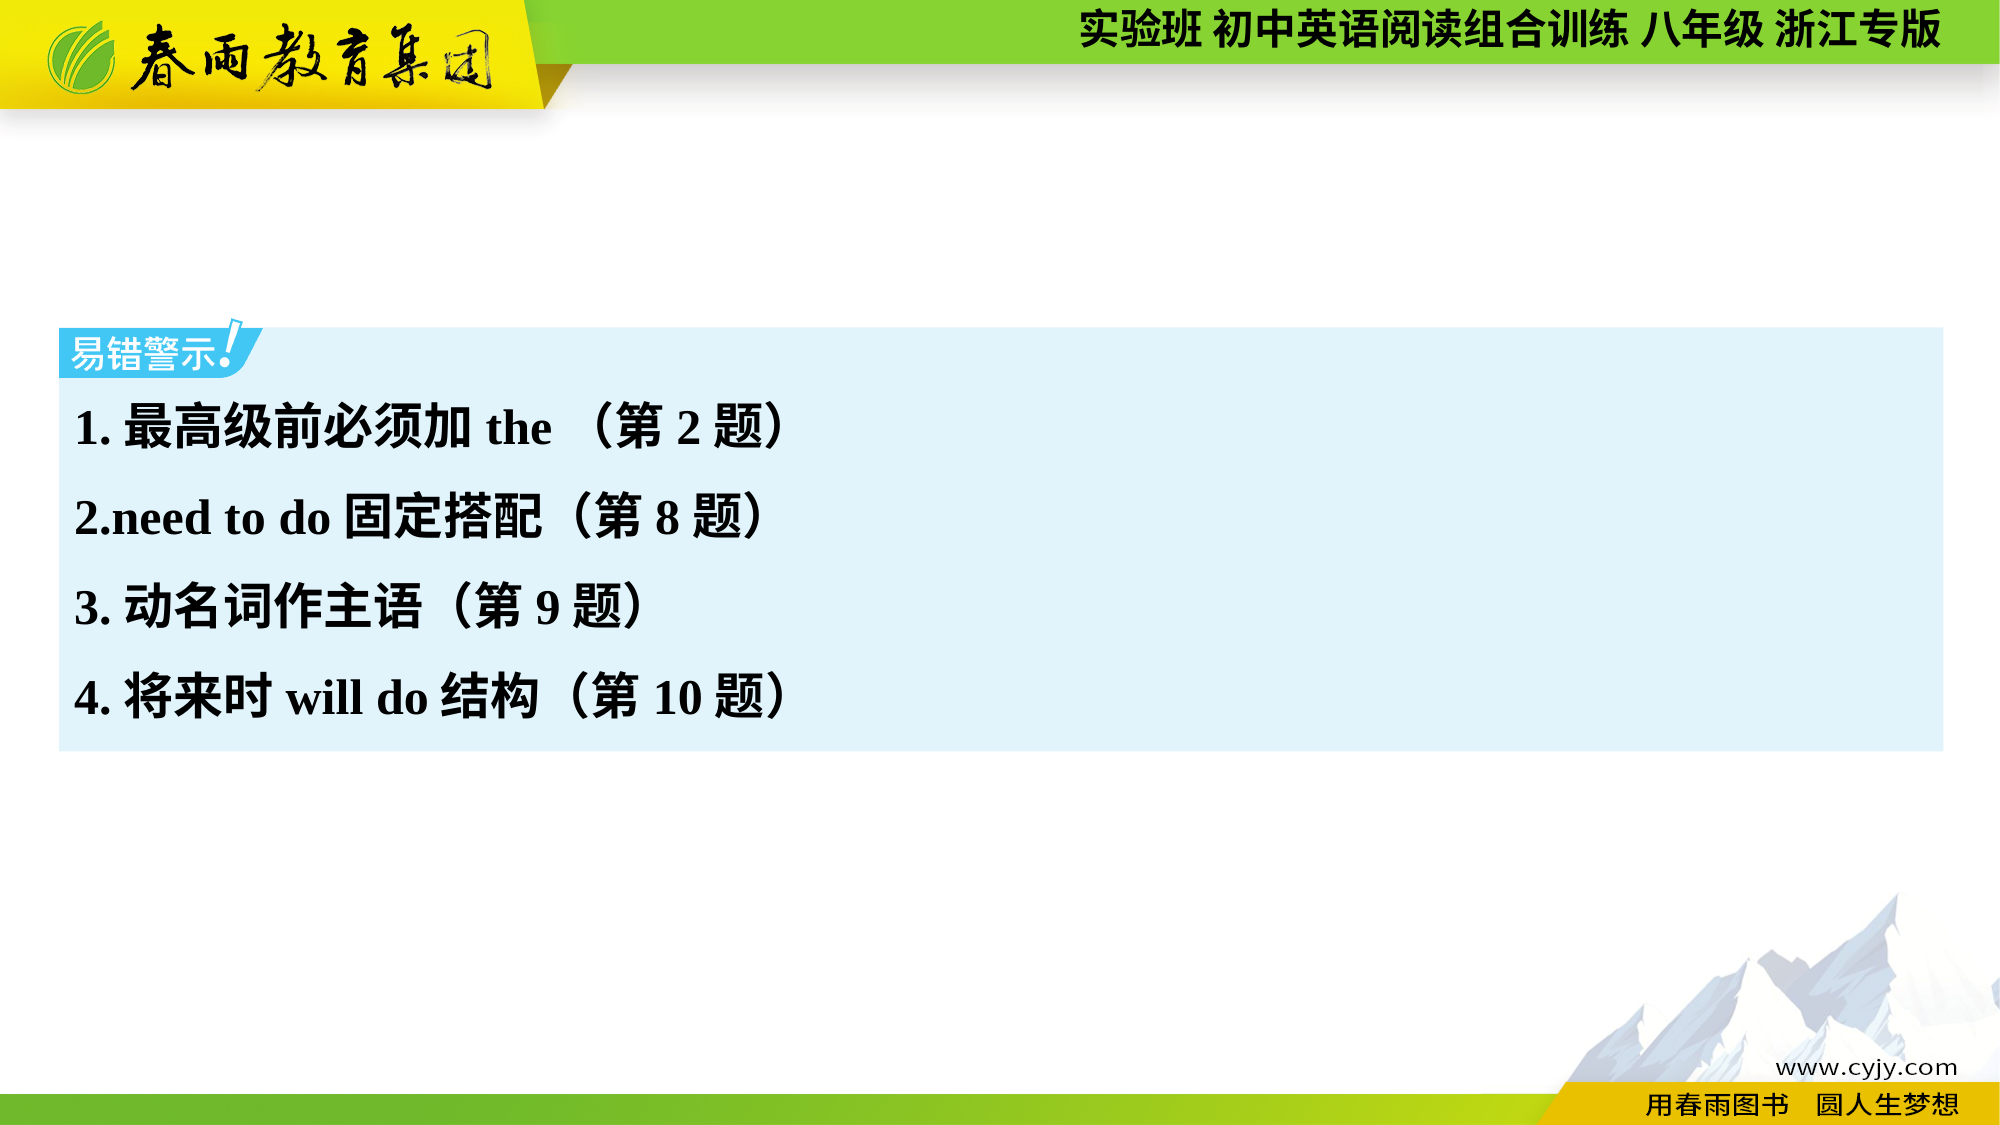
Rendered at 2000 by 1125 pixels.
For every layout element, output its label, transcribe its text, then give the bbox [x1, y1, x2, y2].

list 1.最高级前必须加the（第2题） 2.need to do固定搭配（第8题） 3.动名词作主语（第9题） 4.将来时will do结构（第10题） [59, 327, 1944, 752]
picture [0, 0, 2000, 1125]
